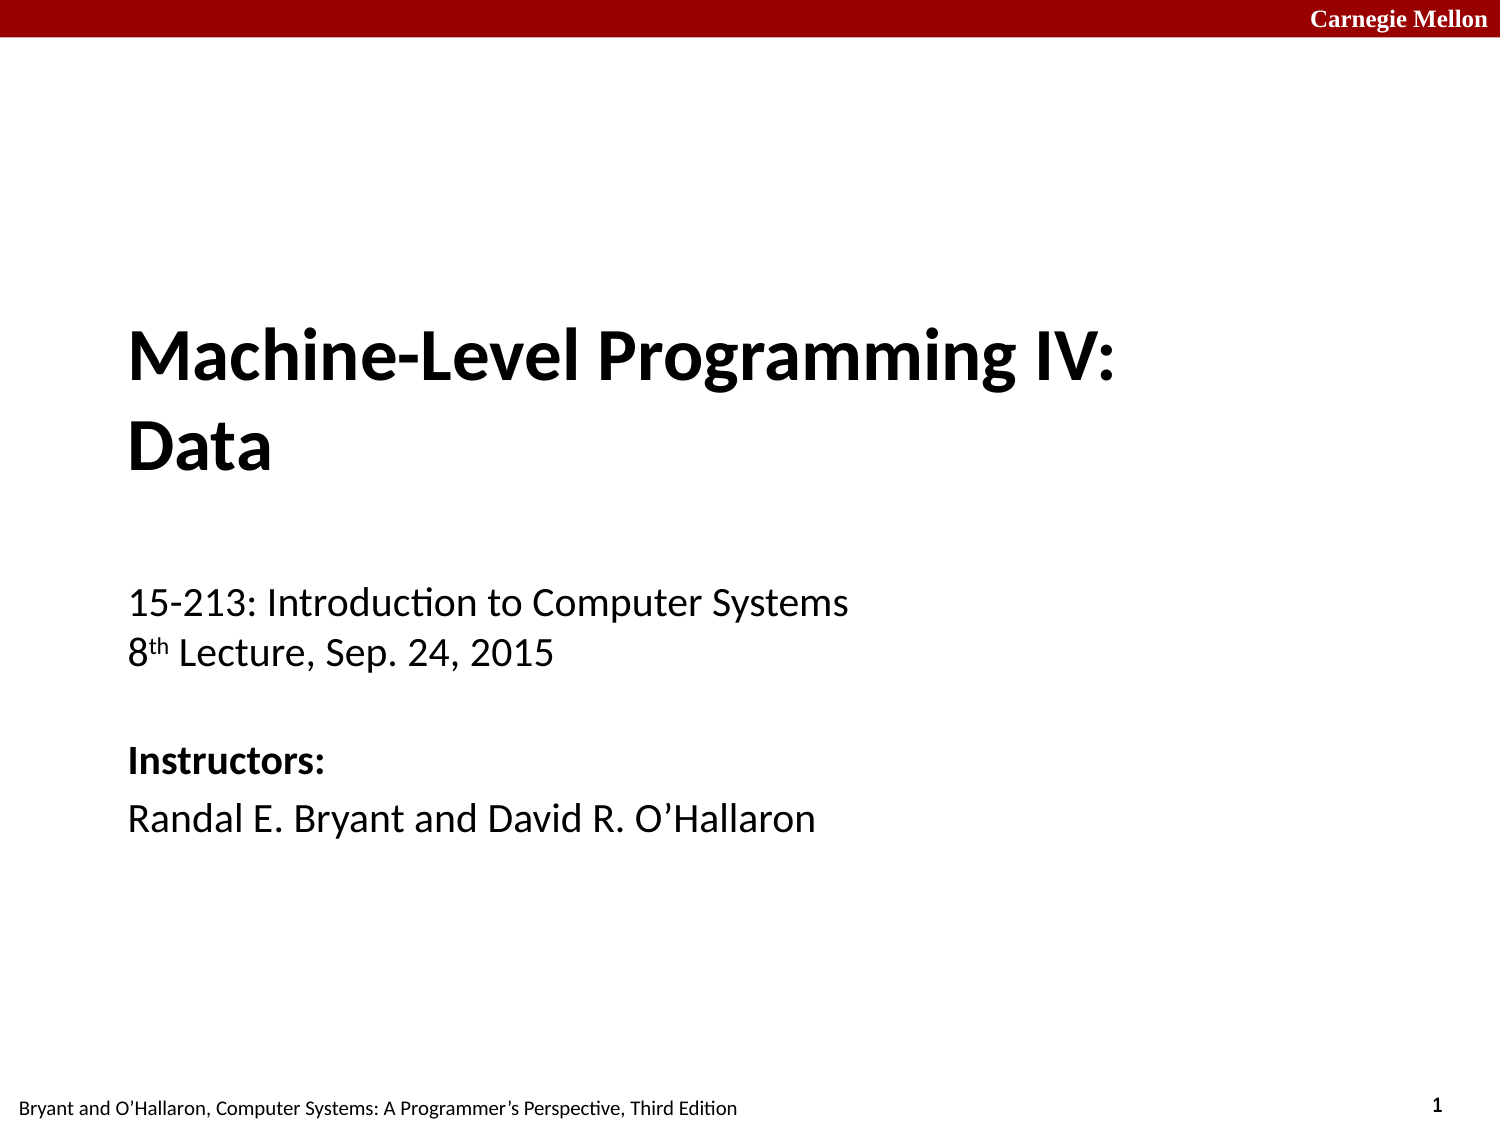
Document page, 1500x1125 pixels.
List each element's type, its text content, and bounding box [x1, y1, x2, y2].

title Machine-Level Programming IV: Data 15-213: Introduction to Computer Systems 8th Lecture, Sep. 24, 2015 [112, 292, 1388, 688]
subtitle Instructors: Randal E. Bryant and David R. O’Hallaron [112, 724, 1373, 1013]
